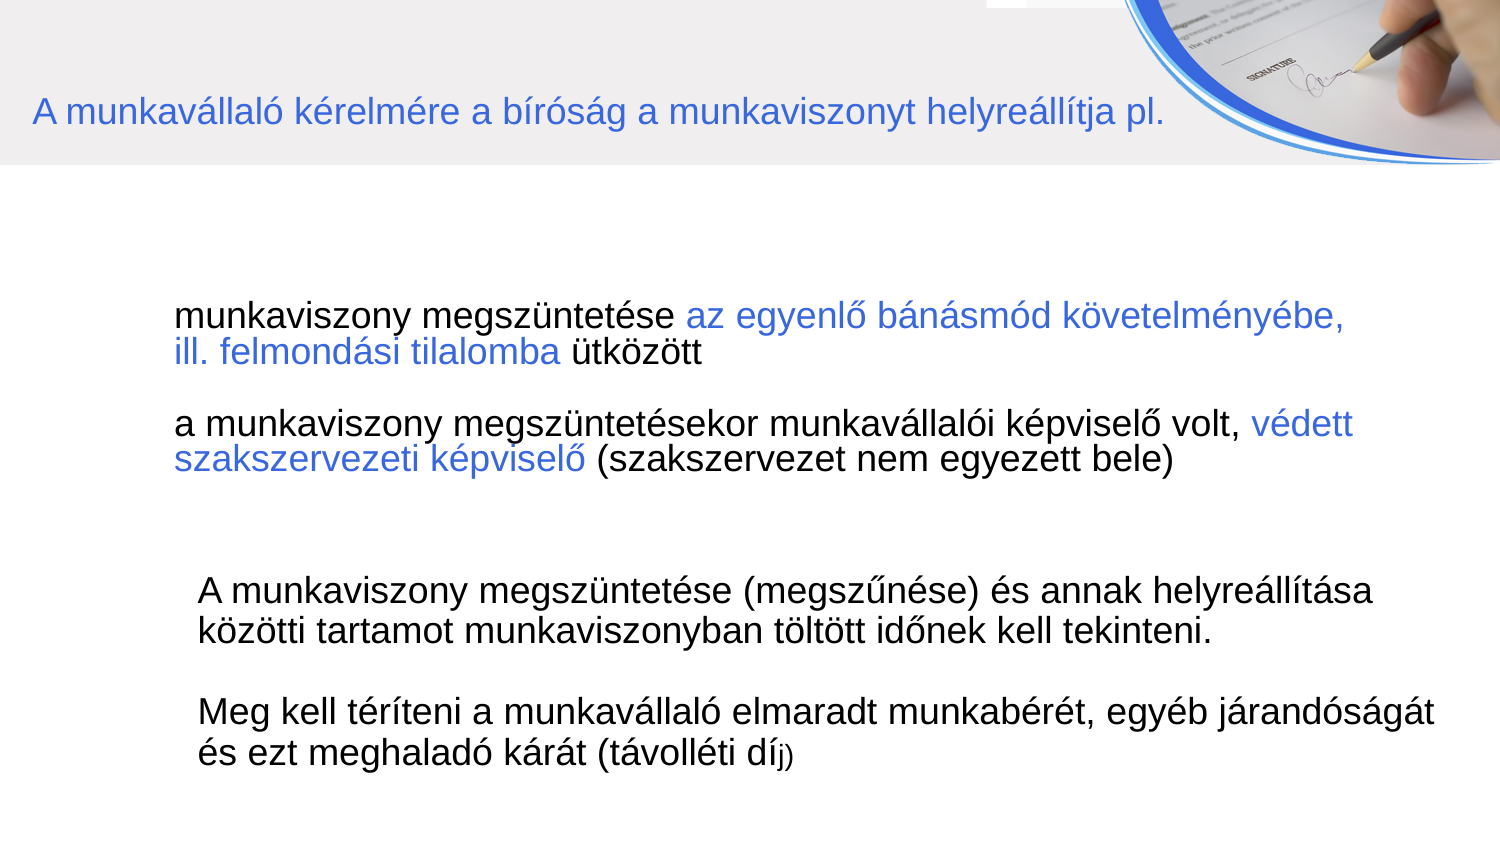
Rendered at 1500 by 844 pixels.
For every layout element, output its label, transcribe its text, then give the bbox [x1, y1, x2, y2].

text_box A munkaviszony megszüntetése (megszűnése) és annak helyreállítása közötti tartamot munkaviszonyban töltött időnek kell tekinteni. Meg kell téríteni a munkavállaló elmaradt munkabérét, egyéb járandóságát és ezt meghaladó kárát (távolléti díj) [182, 563, 1471, 799]
text_box munkaviszony megszüntetése az egyenlő bánásmód követelményébe, ill. felmondási tilalomba ütközött a munkaviszony megszüntetésekor munkavállalói képviselő volt, védett szakszervezeti képviselő (szakszervezet nem egyezett bele) [159, 291, 1373, 487]
picture [0, 0, 1500, 844]
text_box A munkavállaló kérelmére a bíróság a munkaviszonyt helyreállítja pl. [17, 79, 1199, 139]
